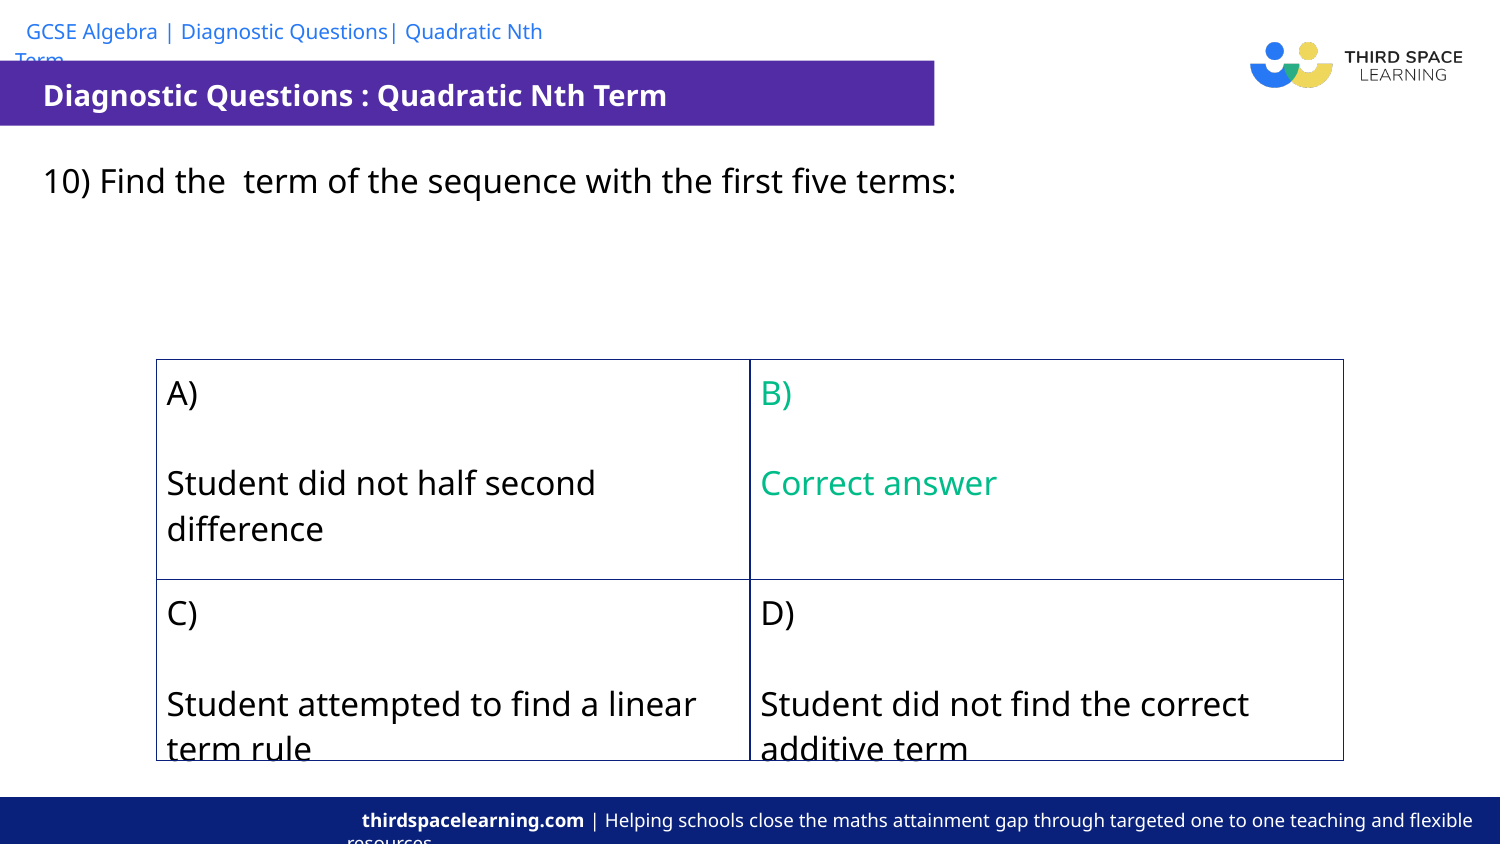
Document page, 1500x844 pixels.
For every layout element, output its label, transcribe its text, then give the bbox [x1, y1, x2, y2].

picture [1250, 33, 1465, 99]
text_box Diagnostic Questions : Quadratic Nth Term [27, 61, 778, 127]
